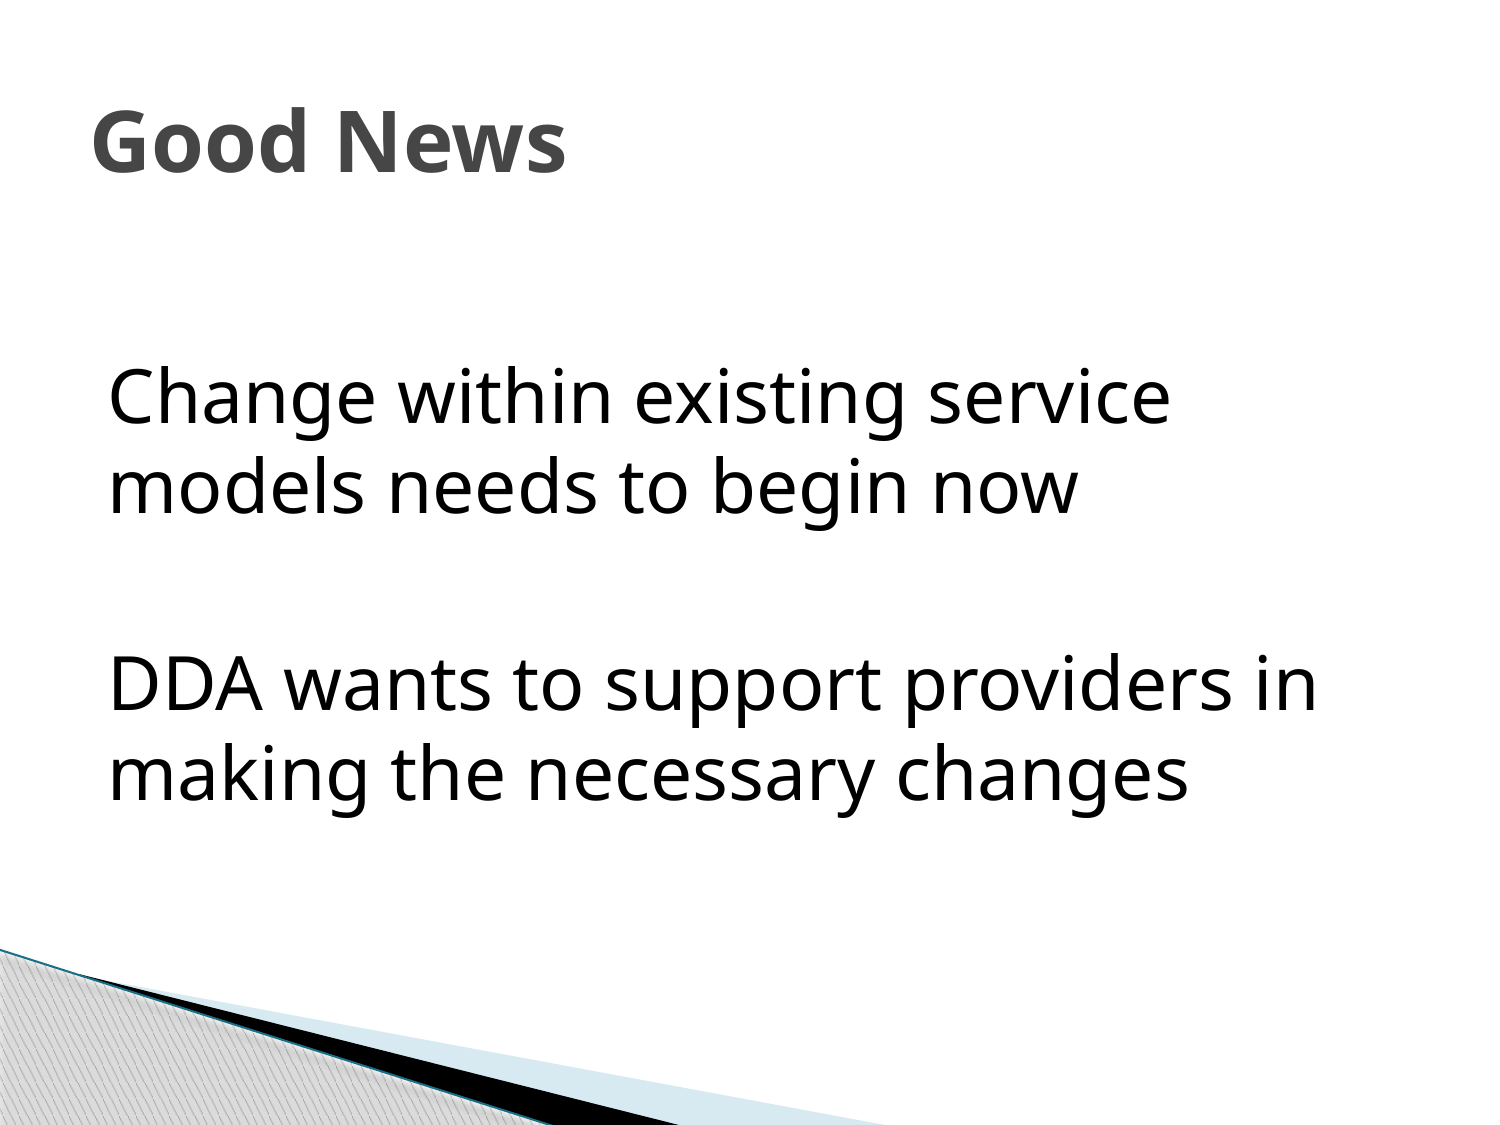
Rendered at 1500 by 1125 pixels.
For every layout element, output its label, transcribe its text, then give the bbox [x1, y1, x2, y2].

list Change within existing service models needs to begin now DDA wants to support providers in making the necessary changes [75, 243, 1425, 986]
title Good News [75, 45, 1425, 233]
